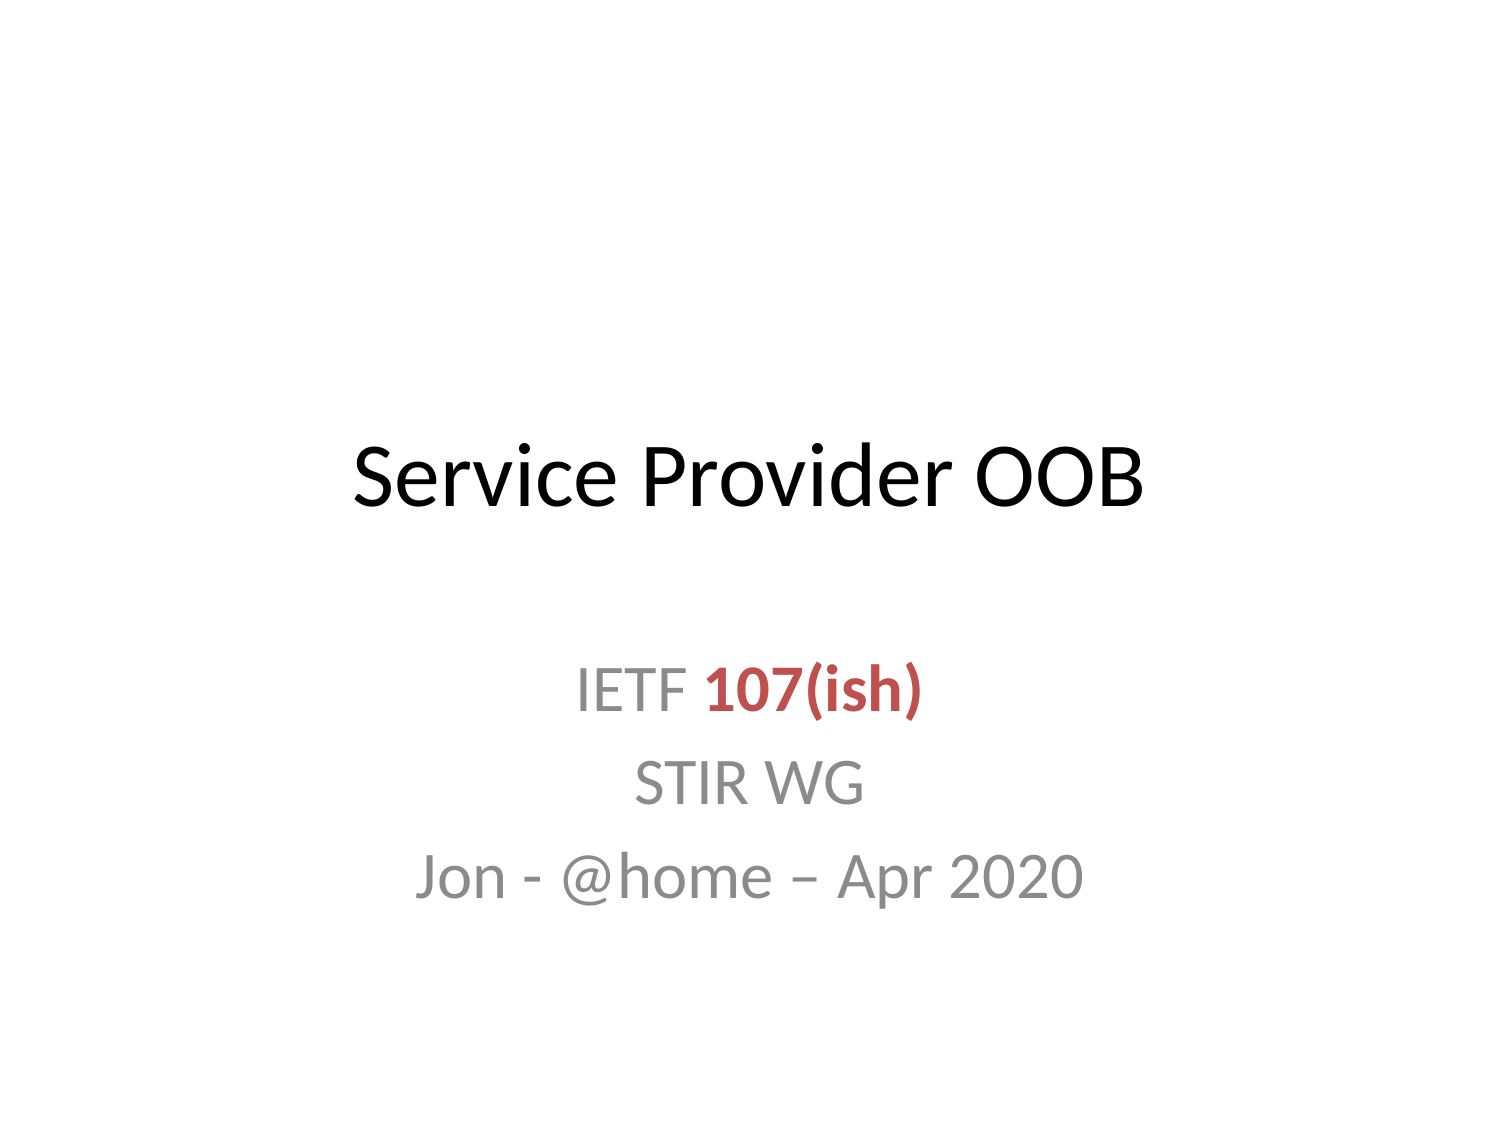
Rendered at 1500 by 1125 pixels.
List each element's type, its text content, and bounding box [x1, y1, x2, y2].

title Service Provider OOB [112, 349, 1388, 591]
subtitle IETF 107(ish) STIR WG Jon - @home – Apr 2020 [225, 637, 1275, 925]
